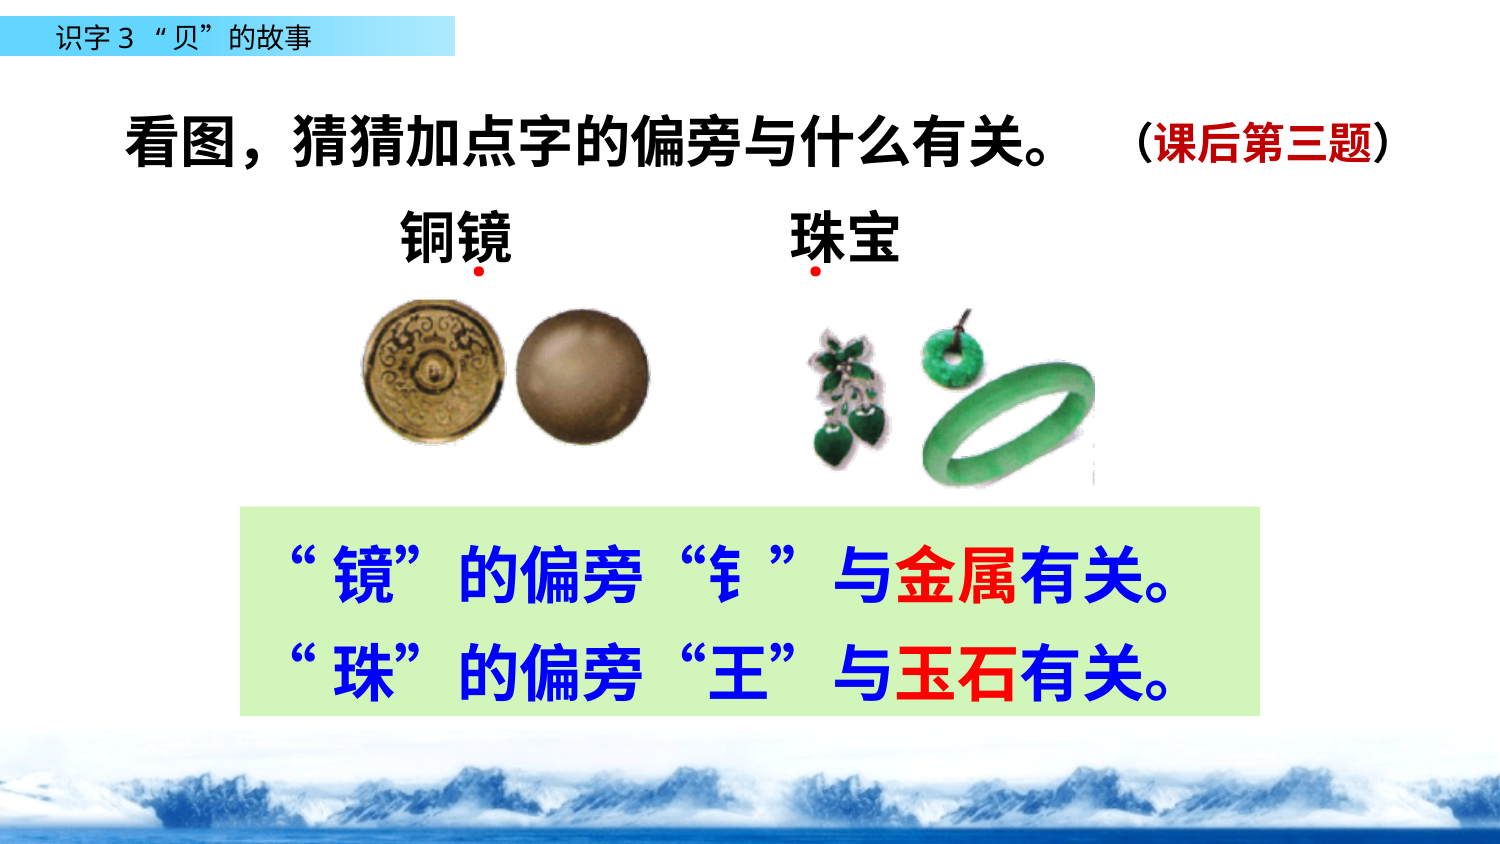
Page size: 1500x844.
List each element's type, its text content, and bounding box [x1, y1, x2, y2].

text_box 看图，猜猜加点字的偏旁与什么有关。 [32, 78, 1397, 182]
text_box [385, 174, 953, 312]
picture [0, 730, 1500, 844]
text_box （课后第三题） [1095, 108, 1432, 176]
picture [358, 262, 1095, 494]
text_box “镜”的偏旁“钅”与金属有关。 “珠”的偏旁“王”与玉石有关。 [239, 506, 1261, 717]
